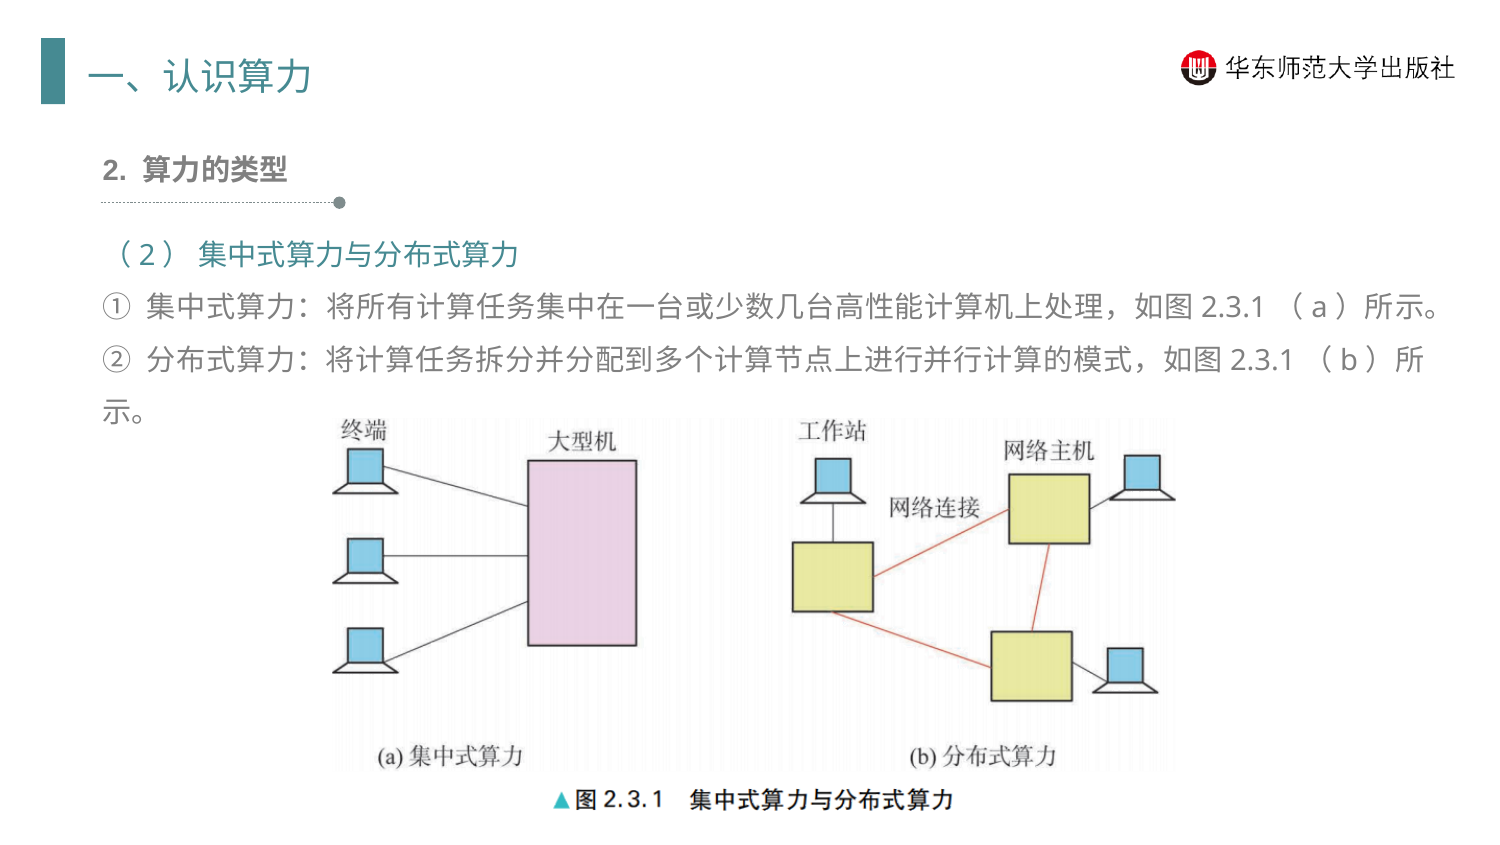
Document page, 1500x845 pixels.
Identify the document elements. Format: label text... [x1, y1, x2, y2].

text_box 一、认识算力 [76, 47, 615, 104]
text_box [87, 144, 1440, 386]
picture [300, 392, 1208, 835]
picture [1181, 38, 1485, 86]
